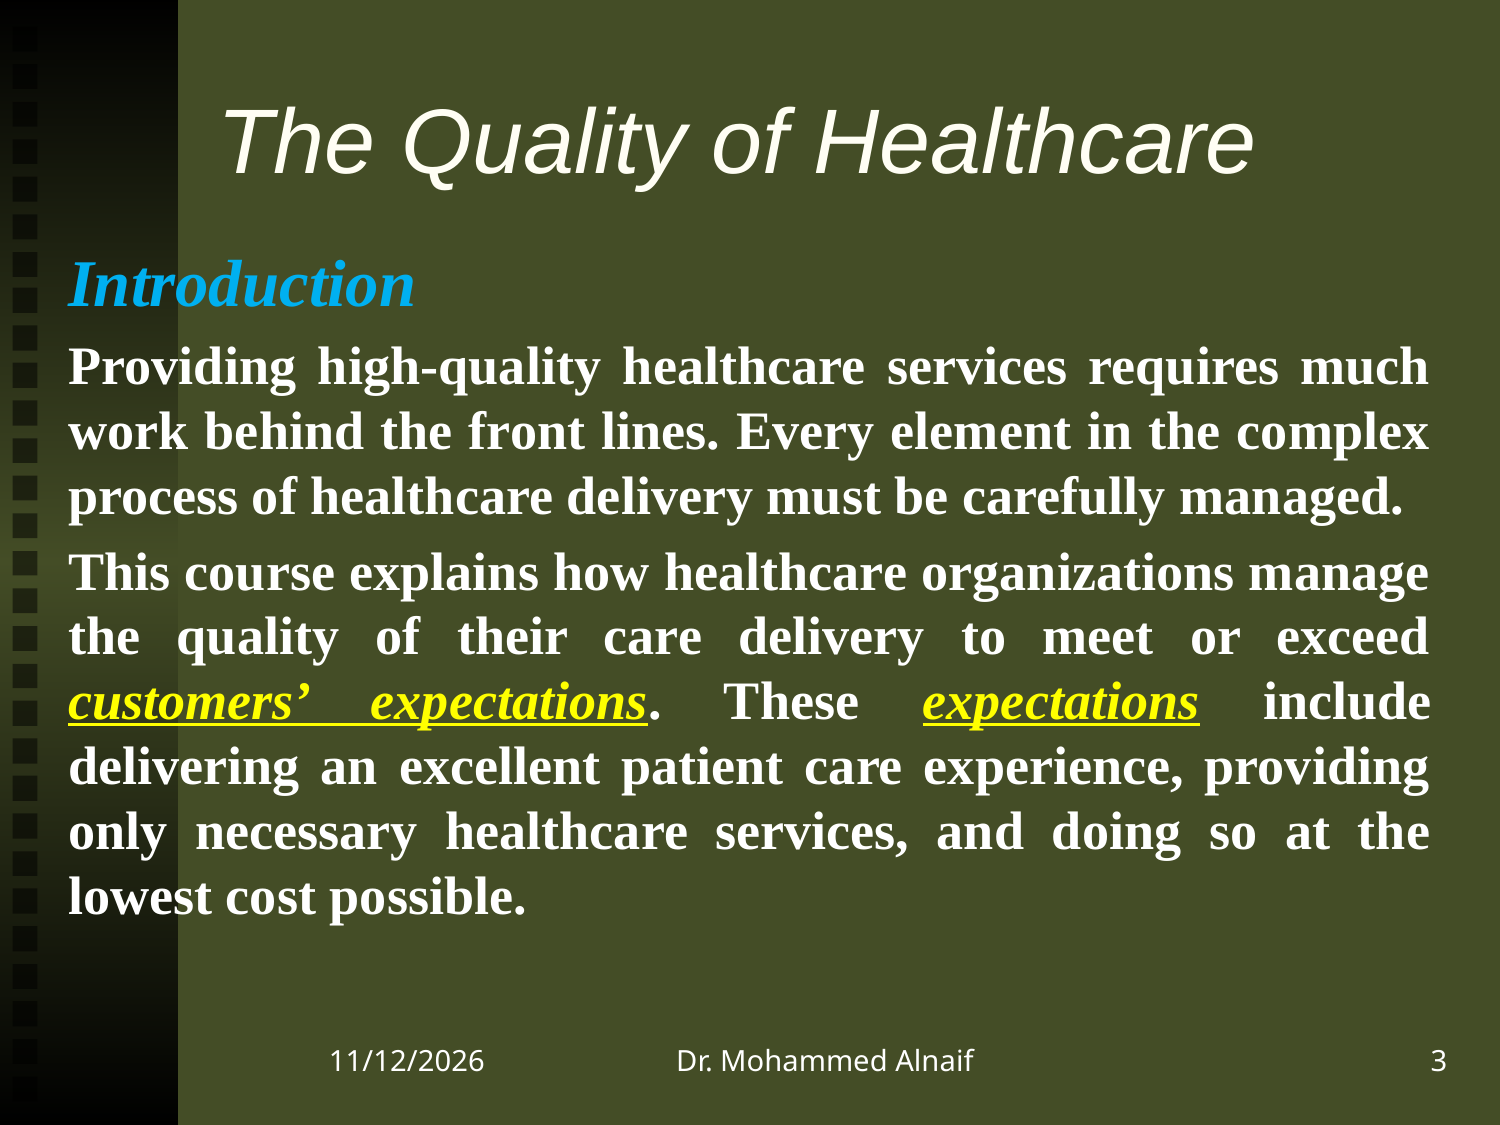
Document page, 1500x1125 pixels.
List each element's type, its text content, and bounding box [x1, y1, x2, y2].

title The Quality of Healthcare [100, 42, 1376, 231]
footer Dr. Mohammed Alnaif [587, 1024, 1063, 1101]
slide_number 3 [1149, 1024, 1463, 1101]
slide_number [187, 1024, 501, 1101]
subtitle Introduction Providing high-quality healthcare services requires much work behind the front lines. Every element in the complex process of healthcare delivery must be carefully managed. This course explains how healthcare organizations manage the quality of their care delivery to meet or exceed customers’ expectations. These expectations include delivering an excellent patient care experience, providing only necessary healthcare services, and doing so at the lowest cost possible. [52, 231, 1448, 1012]
